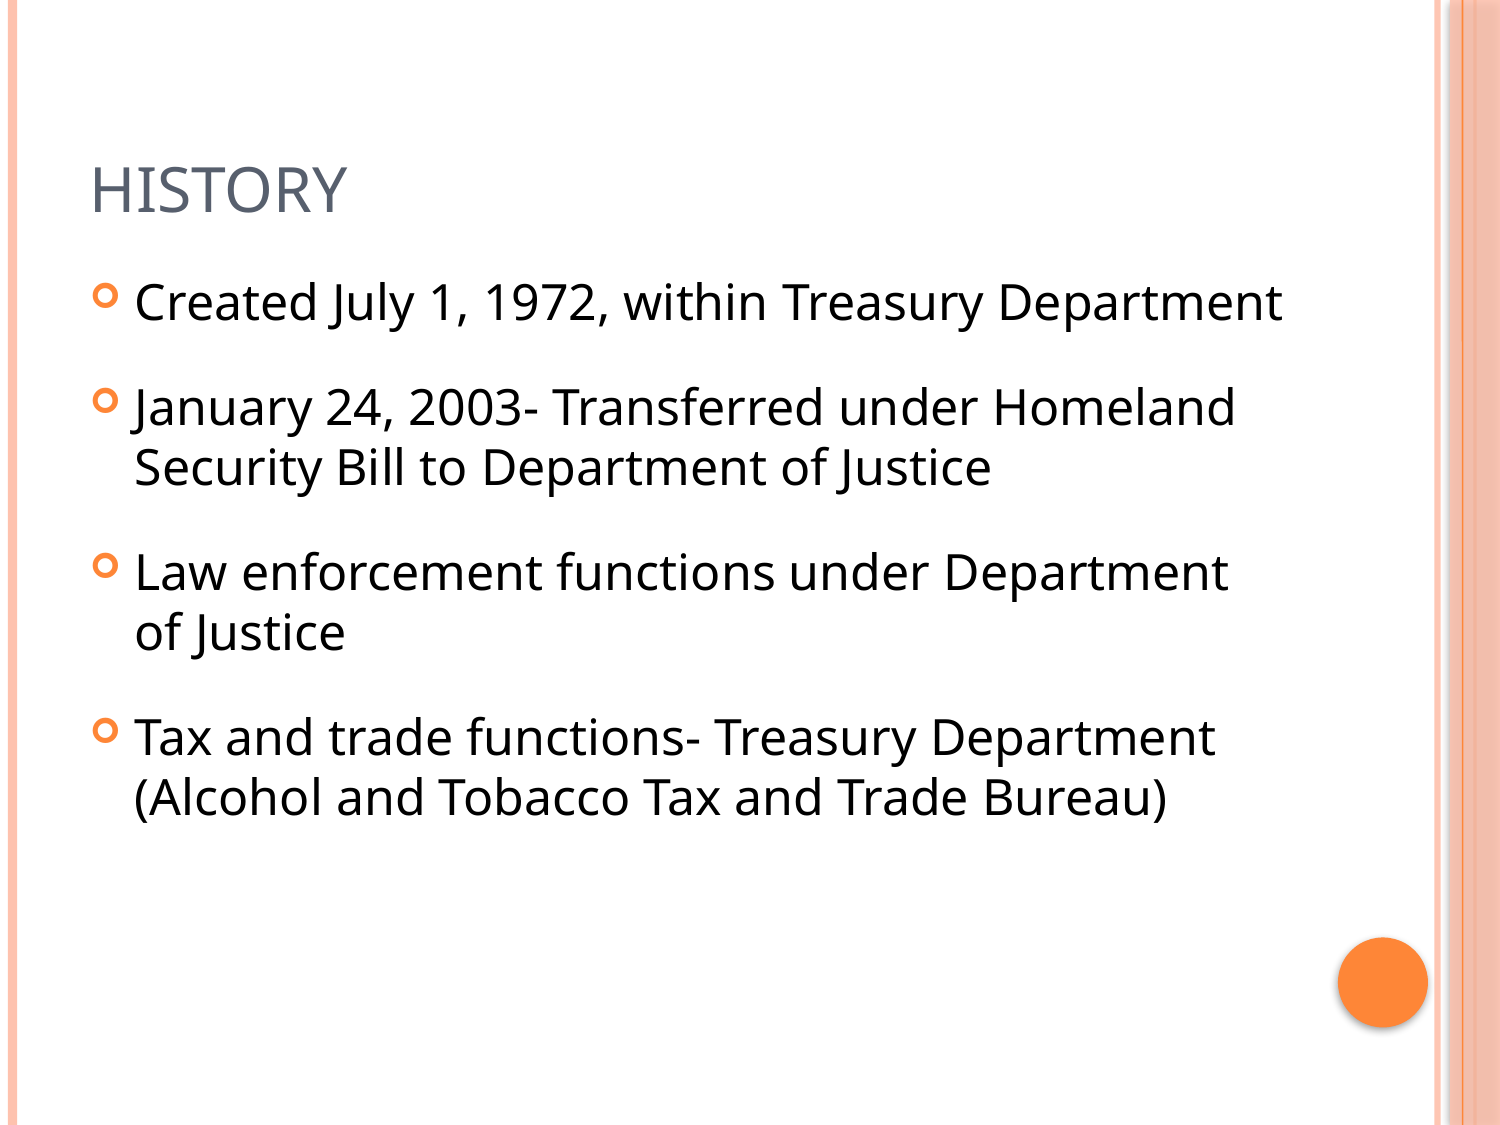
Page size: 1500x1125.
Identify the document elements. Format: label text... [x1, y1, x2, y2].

title History [75, 45, 1300, 233]
list Created July 1, 1972, within Treasury Department January 24, 2003- Transferred under Homeland Security Bill to Department of Justice Law enforcement functions under Department of Justice Tax and trade functions- Treasury Department (Alcohol and Tobacco Tax and Trade Bureau) [75, 262, 1300, 1062]
